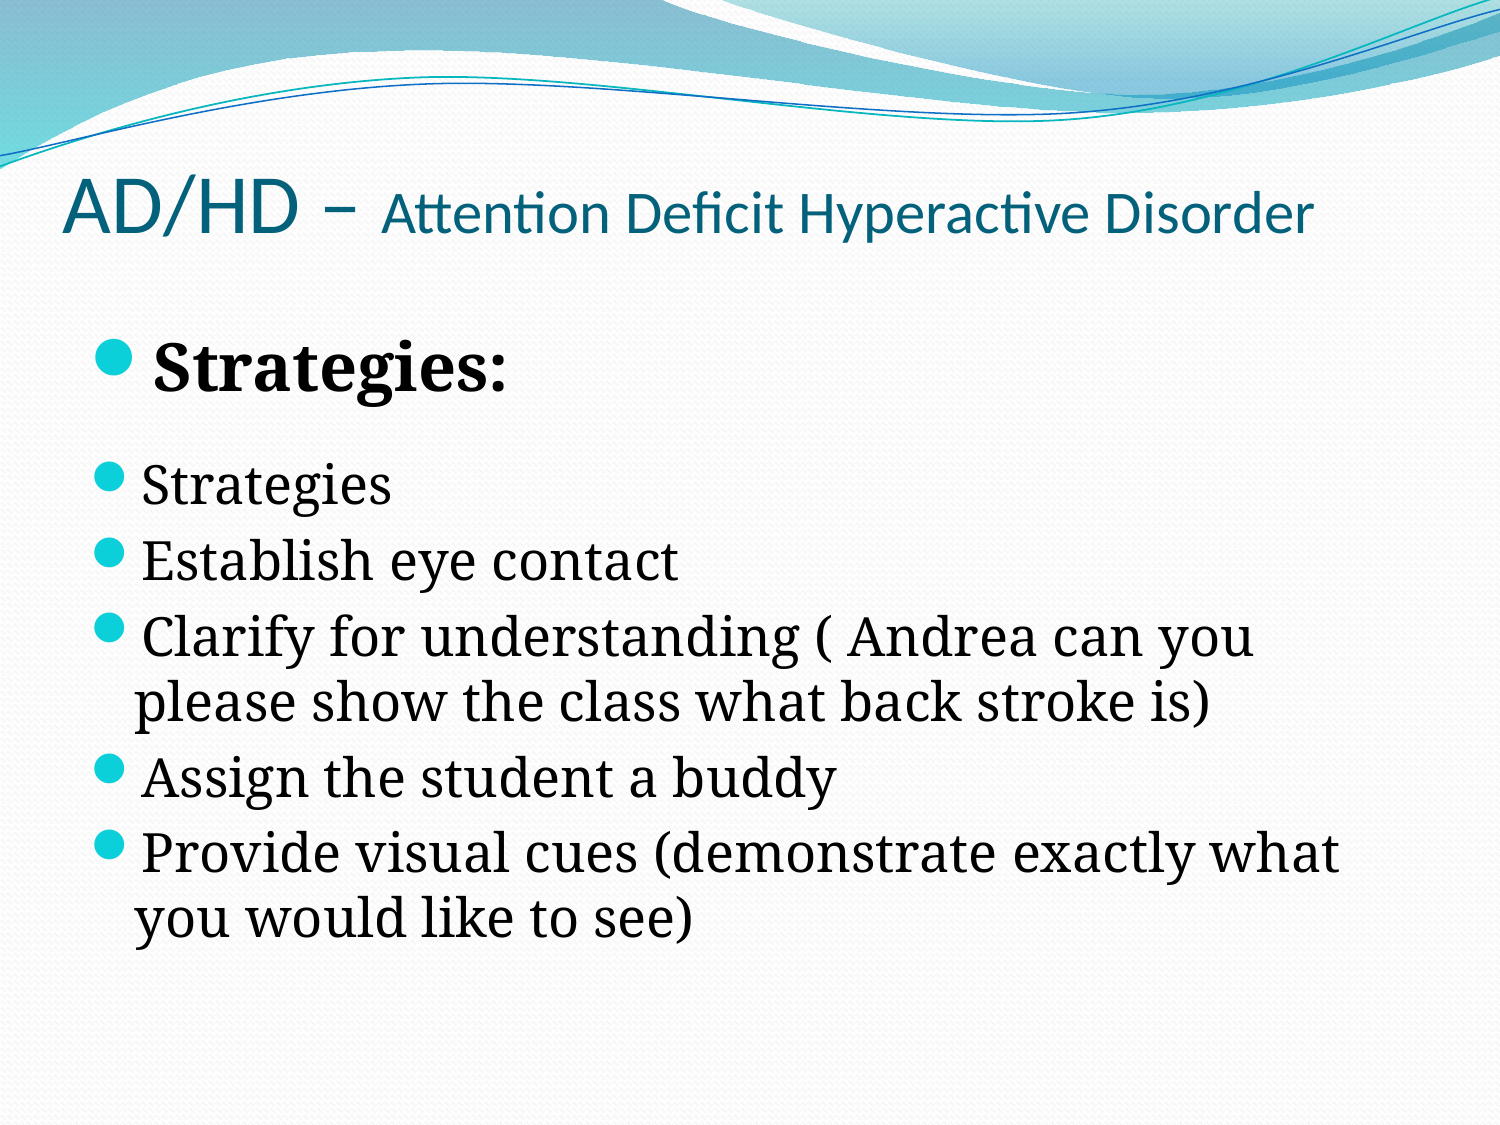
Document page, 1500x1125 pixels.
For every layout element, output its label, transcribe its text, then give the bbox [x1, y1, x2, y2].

title AD/HD – Attention Deficit Hyperactive Disorder [62, 99, 1463, 251]
list Strategies: Strategies Establish eye contact Clarify for understanding ( Andrea can you please show the class what back stroke is) Assign the student a buddy Provide visual cues (demonstrate exactly what you would like to see) [74, 317, 1426, 971]
